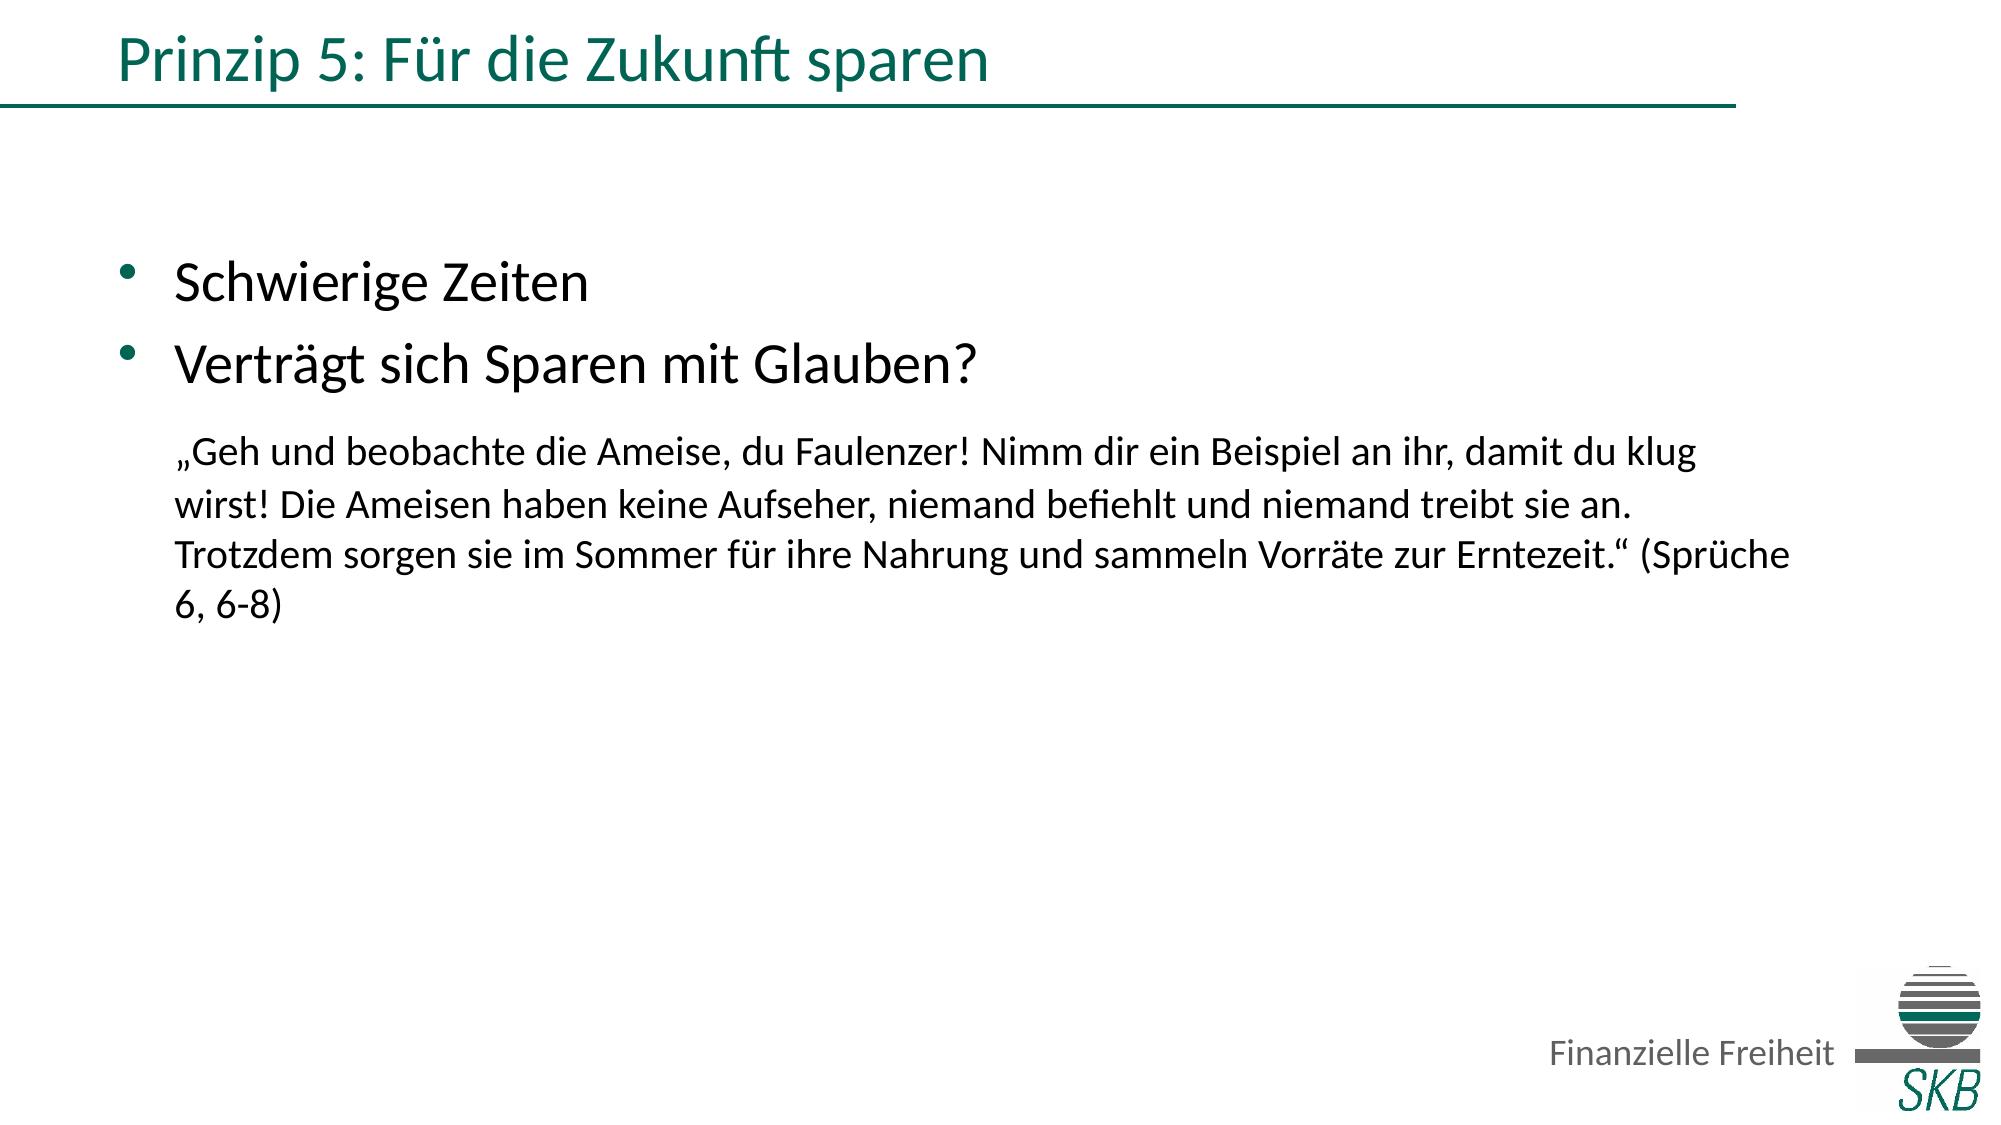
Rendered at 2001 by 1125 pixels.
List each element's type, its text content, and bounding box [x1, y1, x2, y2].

title Prinzip 5: Für die Zukunft sparen [102, 7, 1300, 80]
list Schwierige Zeiten Verträgt sich Sparen mit Glauben? „Geh und beobachte die Ameise, du Faulenzer! Nimm dir ein Beispiel an ihr, damit du klug wirst! Die Ameisen haben keine Aufseher, niemand befiehlt und niemand treibt sie an. Trotzdem sorgen sie im Sommer für ihre Nahrung und sammeln Vorräte zur Erntezeit.“ (Sprüche 6, 6-8) [117, 243, 1792, 944]
picture [1855, 966, 1981, 1111]
